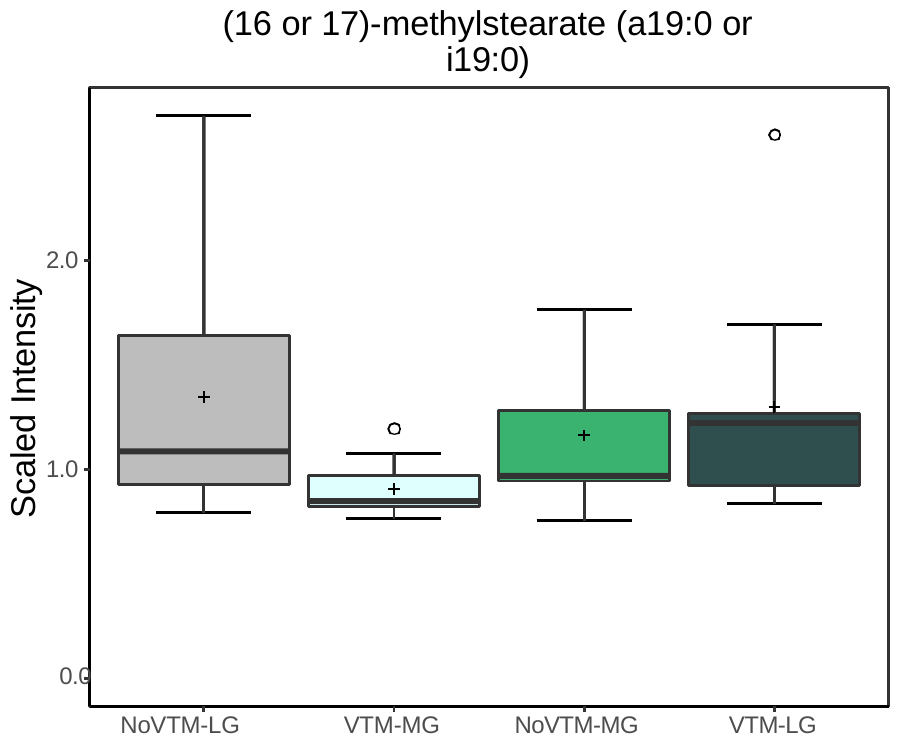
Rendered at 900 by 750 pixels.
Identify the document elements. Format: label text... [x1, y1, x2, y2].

text_box 2.0 [44, 242, 78, 274]
text_box NoVTM-MG [512, 721, 651, 738]
title (16 or 17)-methylstearate (a19:0 or i19:0) [130, 0, 770, 84]
slide_number NoVTM-LG [118, 721, 257, 750]
footer 0.0 [57, 661, 95, 750]
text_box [83, 86, 891, 713]
text_box 1.0 [45, 451, 78, 483]
text_box Scaled Intensity [1, 274, 45, 521]
text_box VTM-LG [726, 721, 822, 738]
text_box VTM-MG [341, 721, 463, 738]
